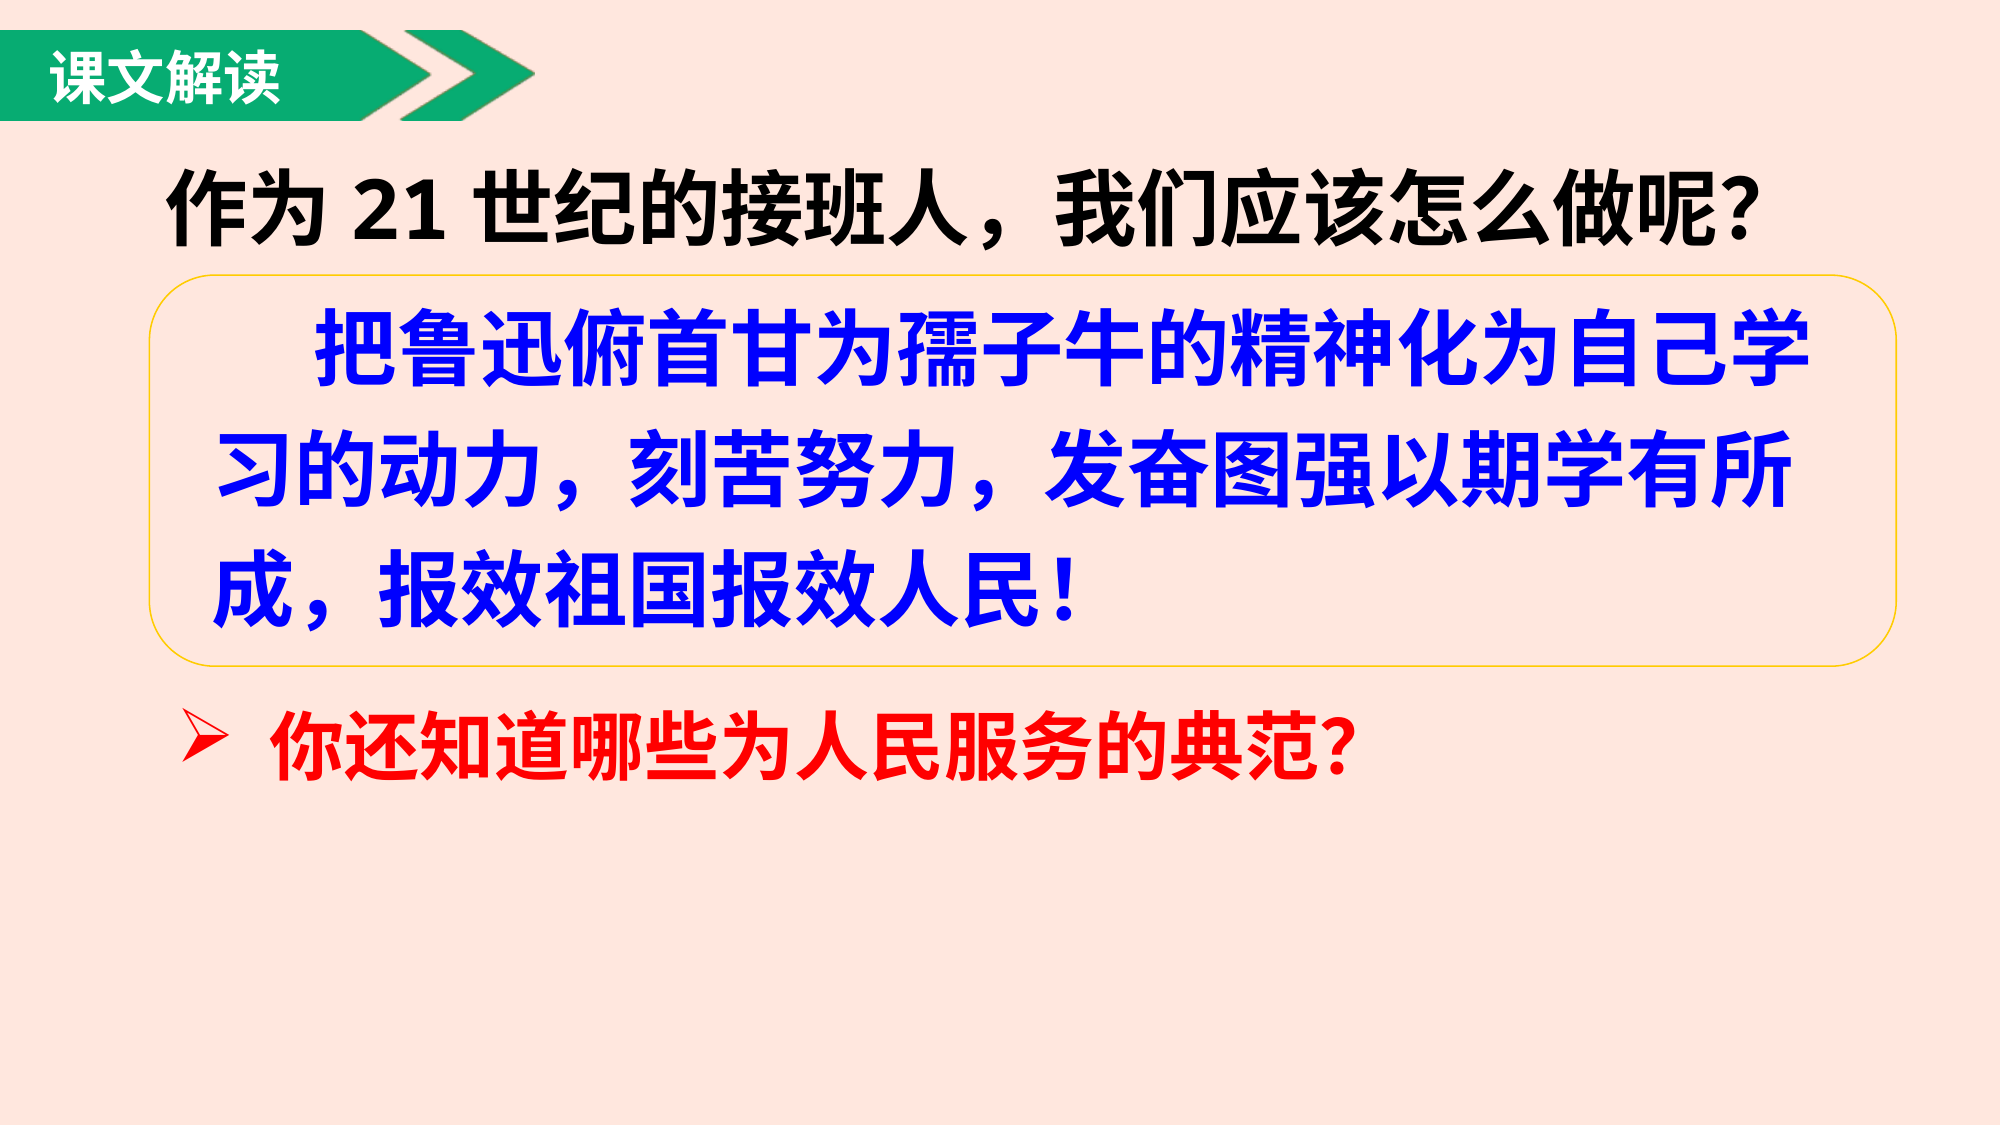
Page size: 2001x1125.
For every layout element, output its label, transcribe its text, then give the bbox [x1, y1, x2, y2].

text_box 你还知道哪些为人民服务的典范？ [161, 692, 1497, 798]
text_box 作为21世纪的接班人，我们应该怎么做呢？ [149, 149, 1966, 264]
picture [0, 30, 535, 121]
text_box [149, 241, 1897, 667]
text_box 课文解读 [33, 33, 325, 119]
